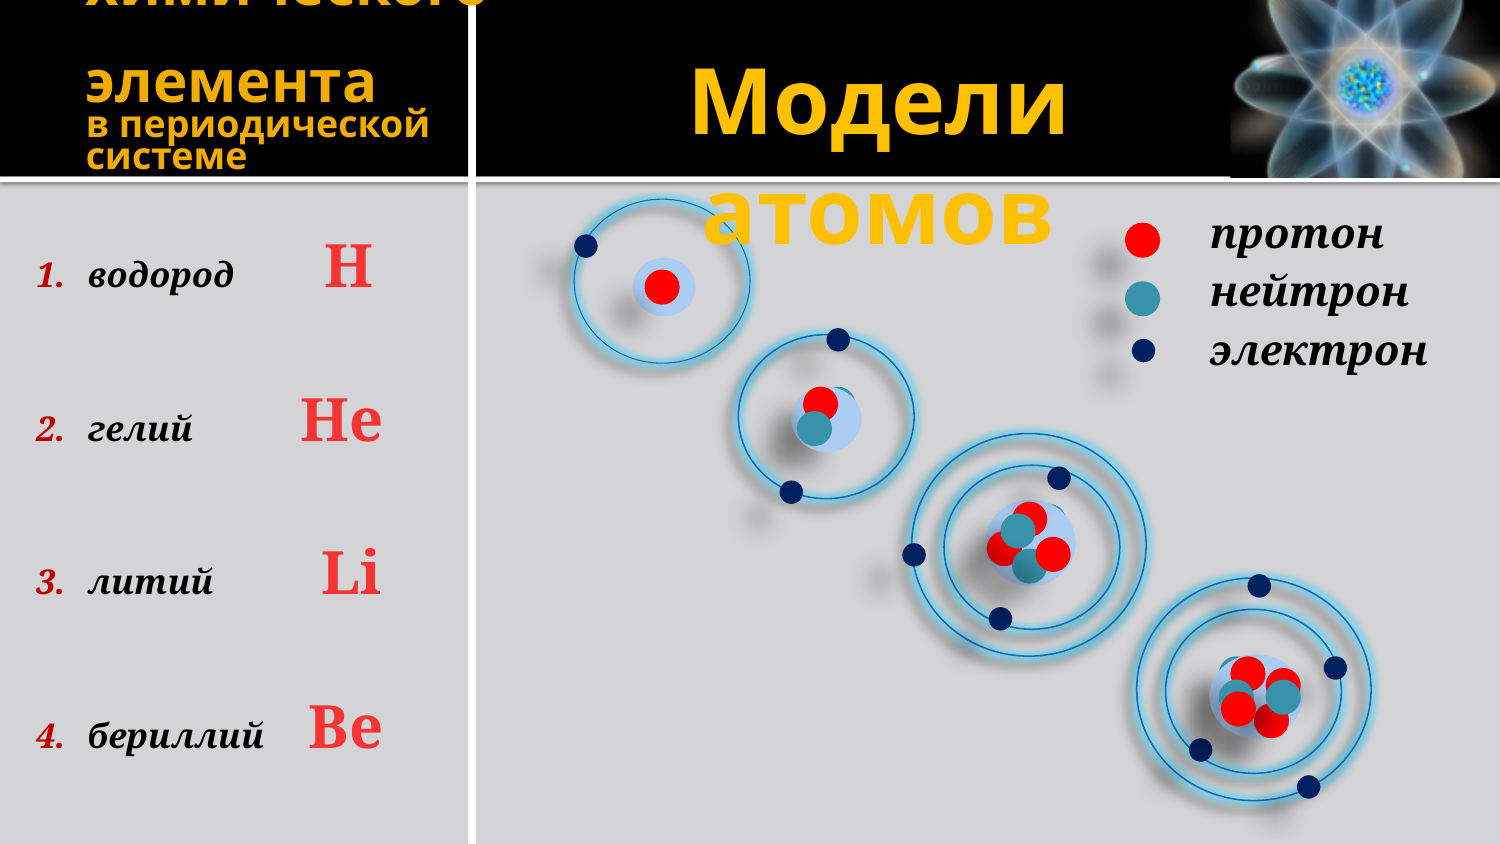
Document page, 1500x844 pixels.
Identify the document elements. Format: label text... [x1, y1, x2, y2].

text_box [738, 328, 915, 504]
text_box Модели атомов [574, 35, 1184, 270]
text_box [574, 199, 750, 364]
text_box [1121, 277, 1165, 321]
text_box протон [1195, 199, 1442, 257]
picture [1230, 0, 1500, 178]
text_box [902, 433, 1147, 657]
list водород Н гелий Не литий Li бериллий Ве [26, 212, 457, 776]
text_box [1127, 334, 1160, 367]
title № химического элемента в периодической системе [0, 35, 504, 176]
text_box нейтрон [1195, 257, 1442, 316]
text_box электрон [1195, 316, 1465, 382]
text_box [1136, 574, 1372, 801]
